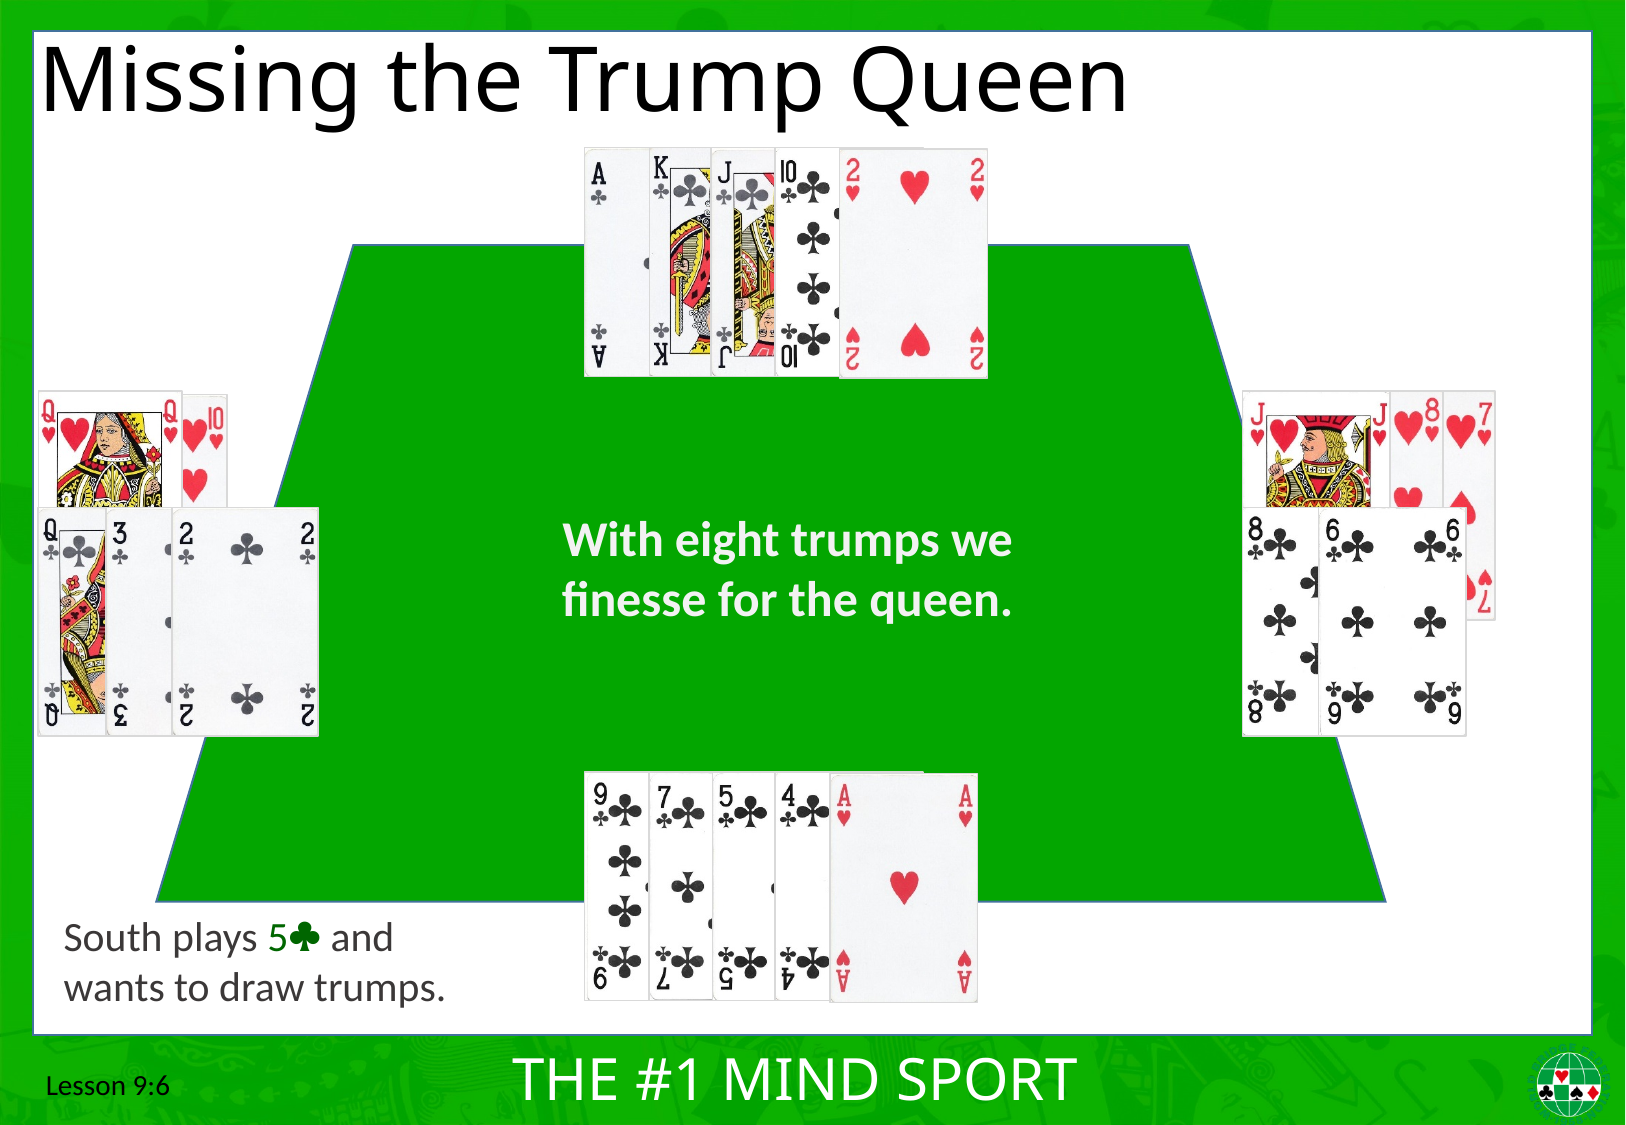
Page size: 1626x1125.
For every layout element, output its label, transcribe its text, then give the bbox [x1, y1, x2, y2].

text_box South plays 5 and wants to draw trumps. [48, 902, 497, 1018]
text_box [155, 244, 1387, 903]
title Missing the Trump Queen [23, 26, 1392, 139]
picture [0, 0, 1626, 1125]
text_box With eight trumps we finesse for the queen. [516, 498, 1060, 634]
